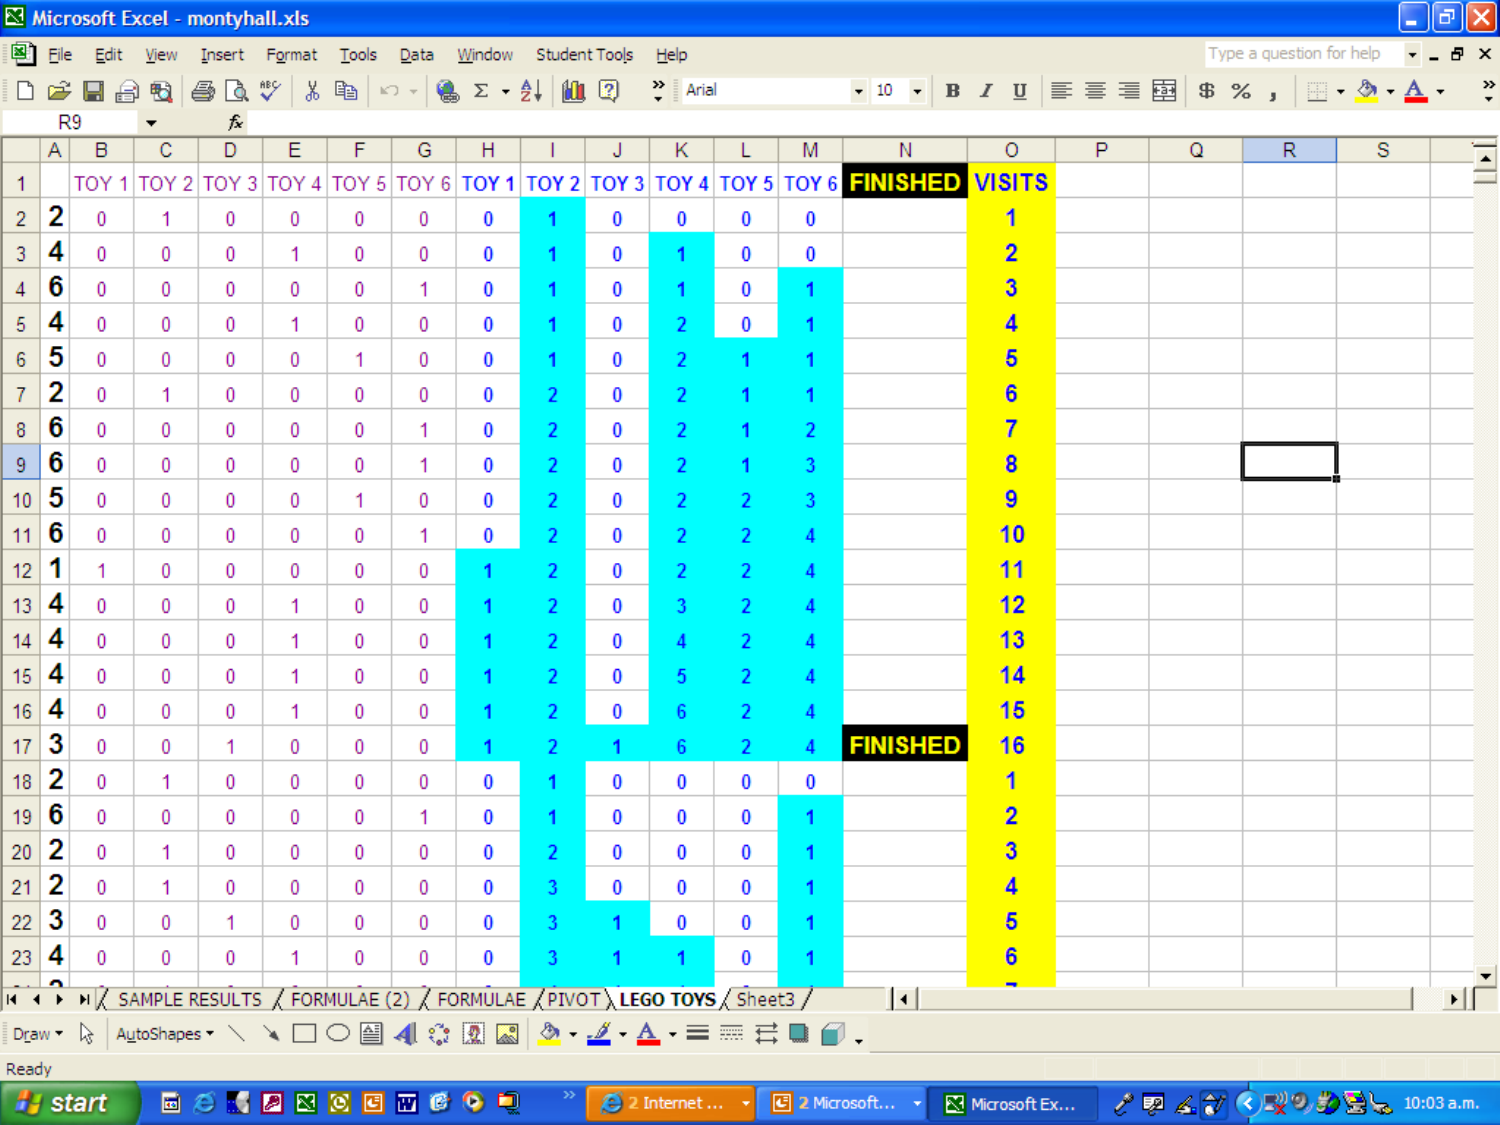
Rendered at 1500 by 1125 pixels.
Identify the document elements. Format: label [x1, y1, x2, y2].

list [0, 0, 1500, 1125]
